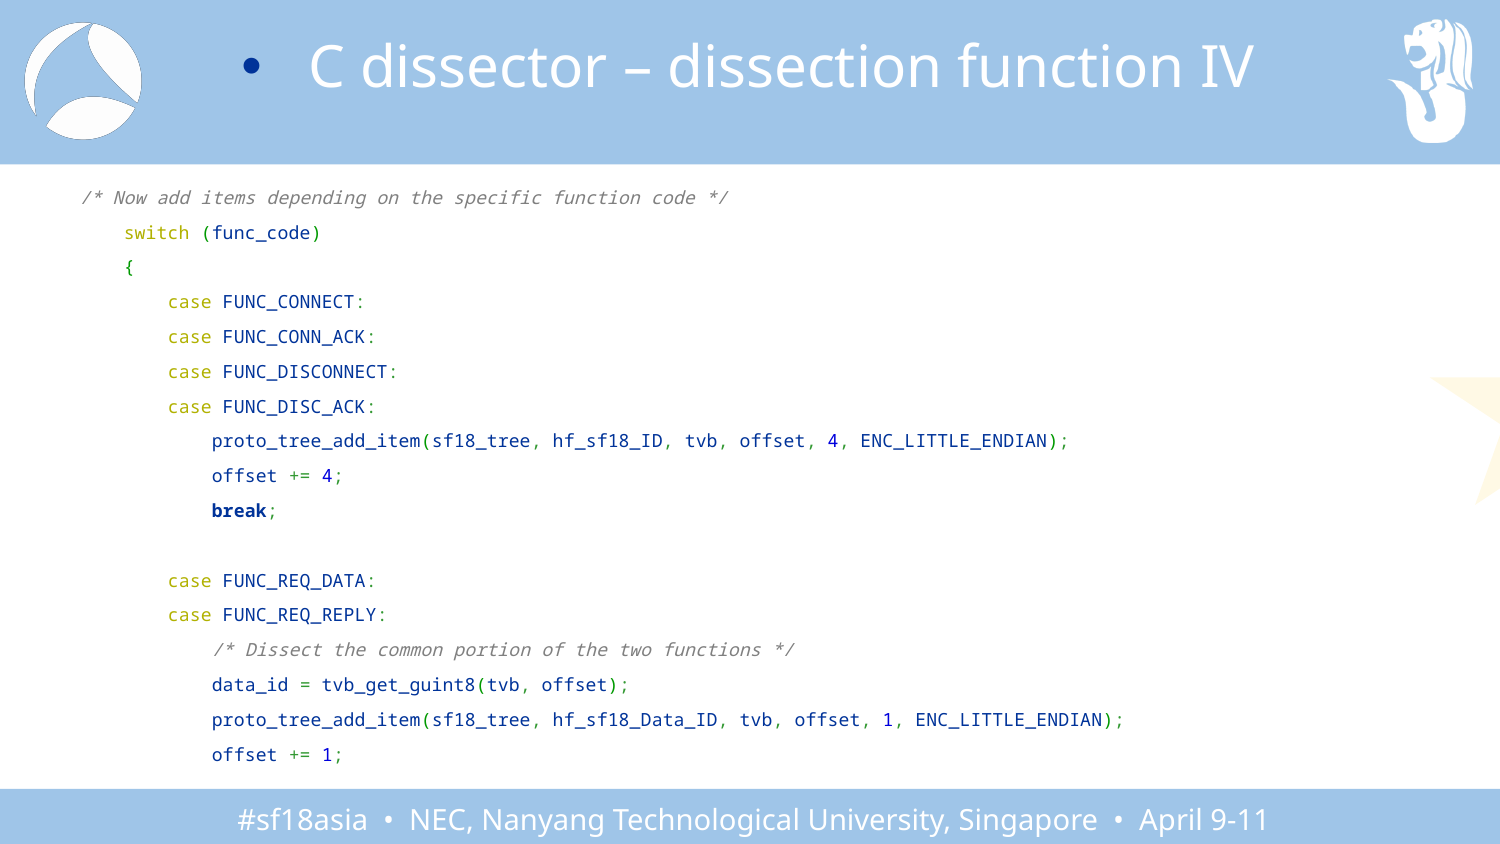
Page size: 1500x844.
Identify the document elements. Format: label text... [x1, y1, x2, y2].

list C dissector – dissection function IV [147, 0, 1341, 139]
picture [24, 22, 142, 140]
list /* Now add items depending on the specific function code */ switch (func_code) { case FUNC_CONNECT: case FUNC_CONN_ACK: case FUNC_DISCONNECT: case FUNC_DISC_ACK: proto_tree_add_item(sf18_tree, hf_sf18_ID, tvb, offset, 4, ENC_LITTLE_ENDIAN); offset += 4; break; case FUNC_REQ_DATA: case FUNC_REQ_REPLY: /* Dissect the common portion of the two functions */ data_id = tvb_get_guint8(tvb, offset); proto_tree_add_item(sf18_tree, hf_sf18_Data_ID, tvb, offset, 1, ENC_LITTLE_ENDIAN); offset += 1; [64, 173, 1436, 788]
picture [1387, 19, 1473, 143]
